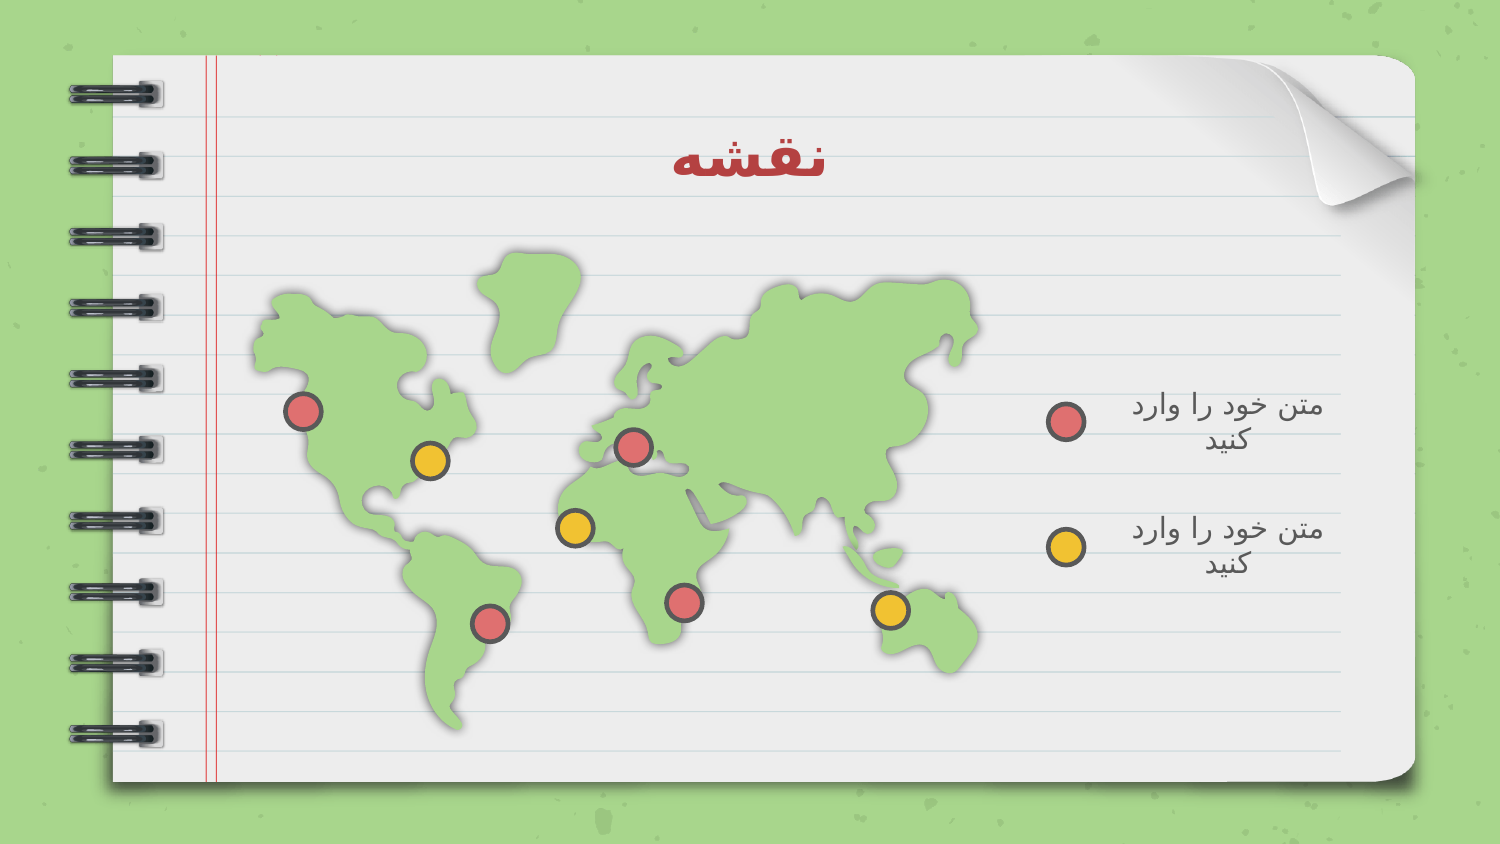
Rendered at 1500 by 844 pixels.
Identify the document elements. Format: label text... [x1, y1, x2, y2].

picture [63, 22, 1437, 822]
title نقشه [378, 116, 1122, 211]
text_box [252, 252, 980, 731]
text_box [1048, 403, 1085, 440]
subtitle متن خود را وارد کنید [1096, 370, 1360, 488]
text_box [1048, 529, 1085, 566]
subtitle متن خود را وارد کنید [1096, 494, 1360, 613]
